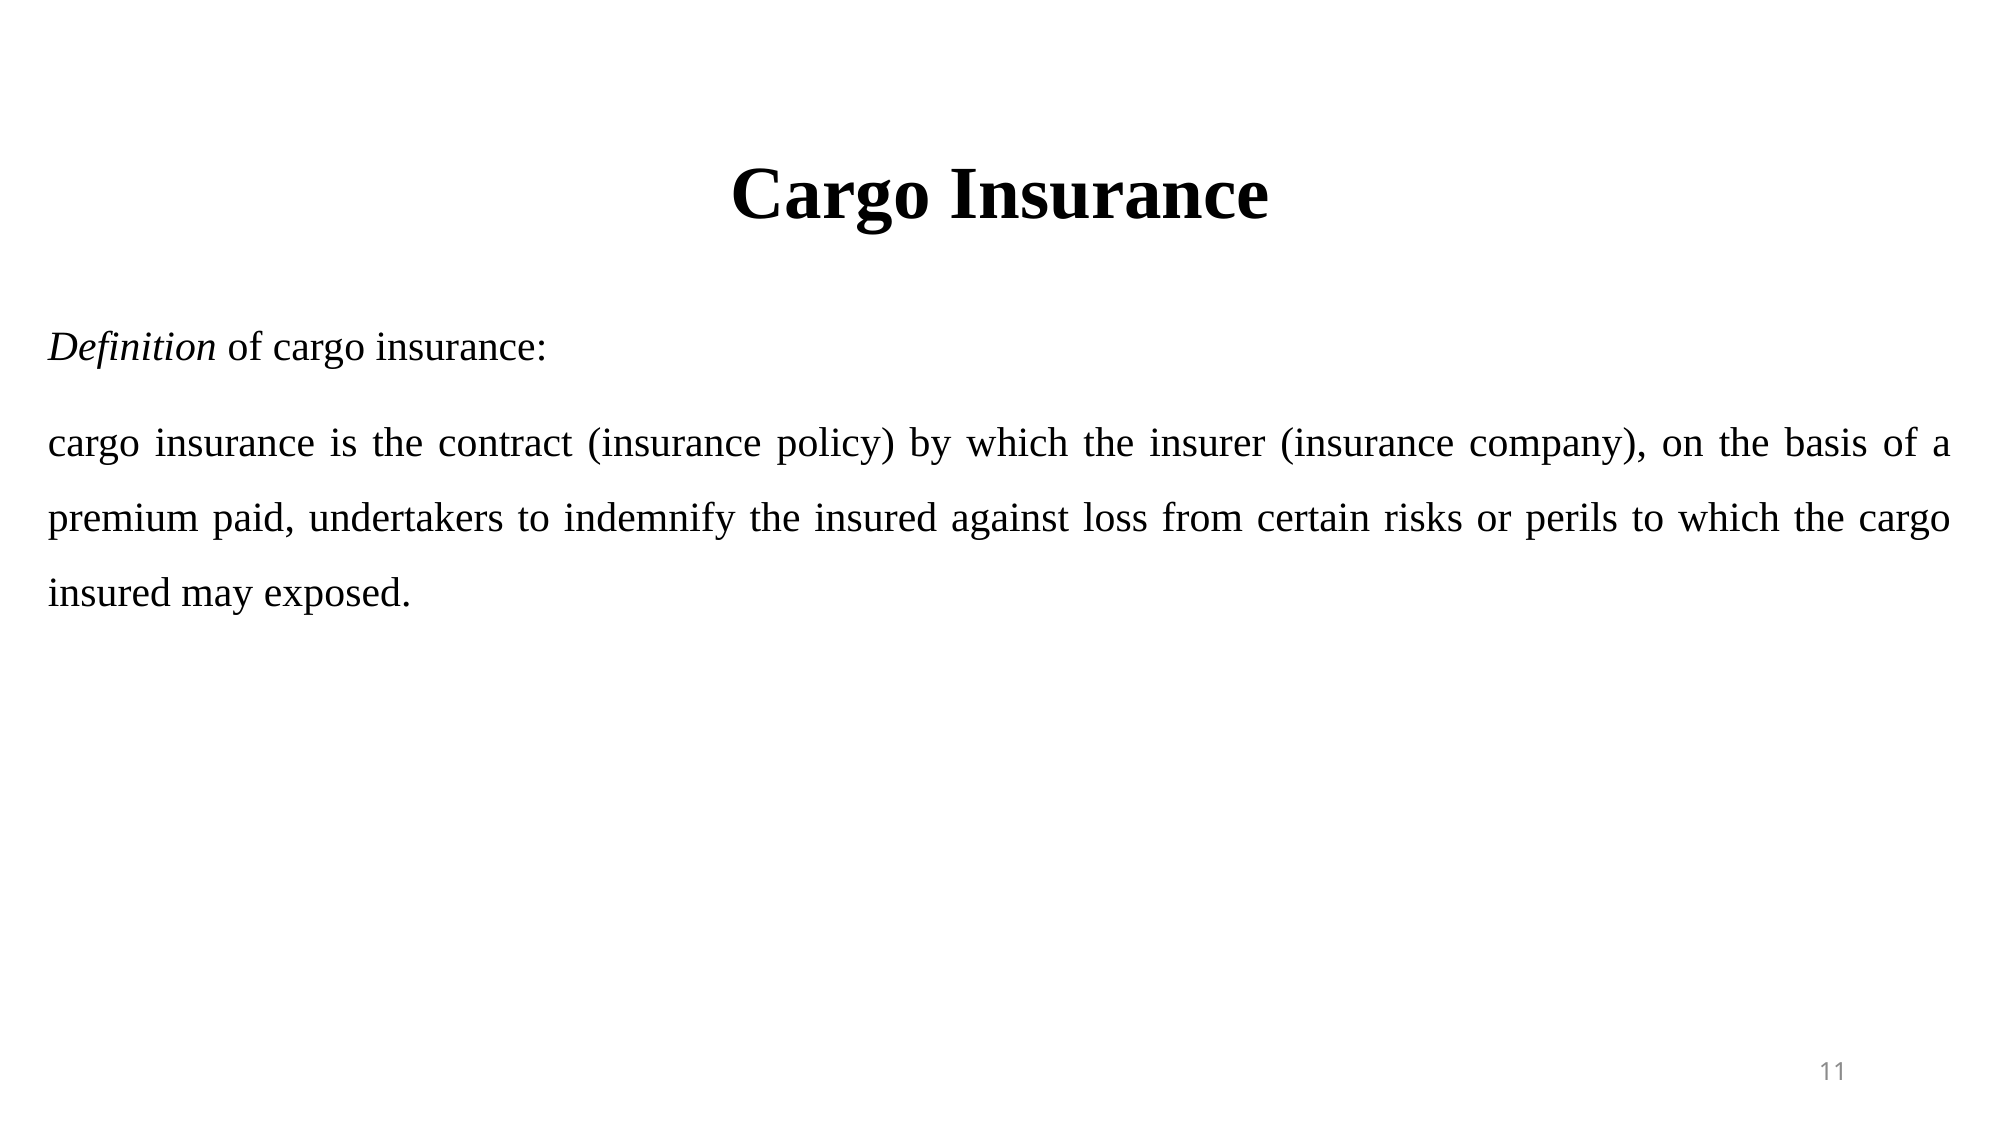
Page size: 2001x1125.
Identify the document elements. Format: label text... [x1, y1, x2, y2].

list Definition of cargo insurance: cargo insurance is the contract (insurance policy) by which the insurer (insurance company), on the basis of a premium paid, undertakers to indemnify the insured against loss from certain risks or perils to which the cargo insured may exposed. [32, 286, 1969, 939]
slide_number 11 [1412, 1042, 1863, 1103]
title Cargo Insurance [32, 140, 1969, 250]
